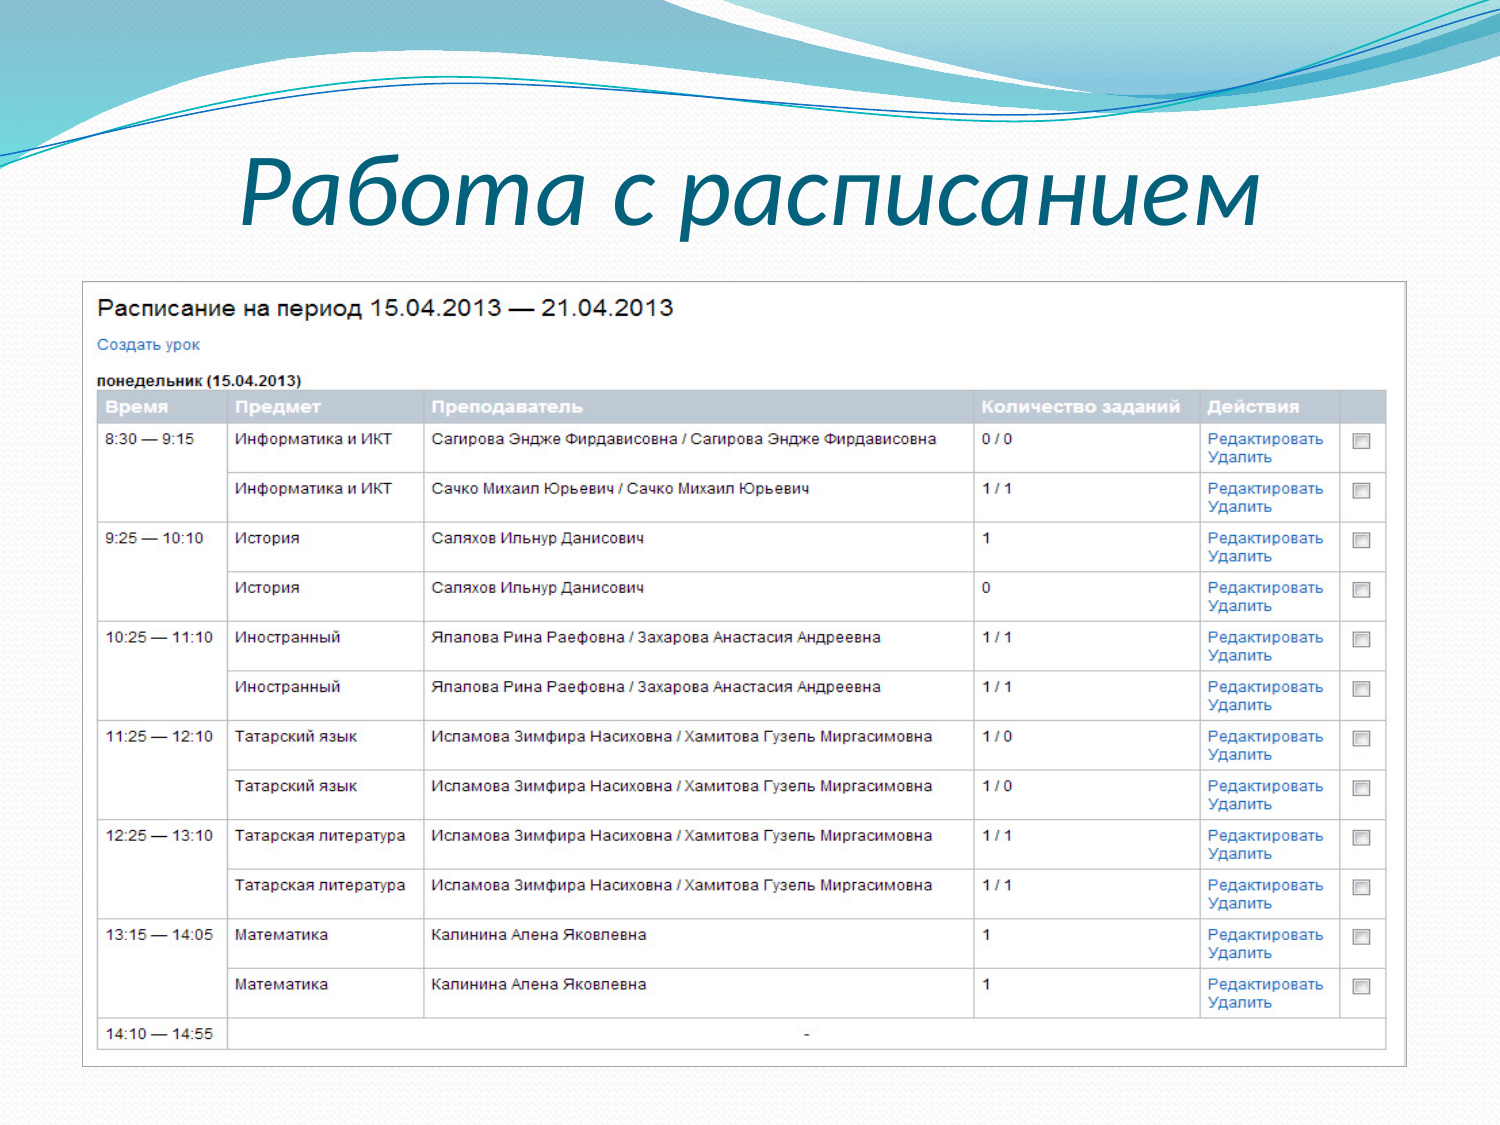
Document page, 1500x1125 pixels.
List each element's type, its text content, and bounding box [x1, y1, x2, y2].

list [81, 280, 1407, 1067]
title Работа с расписанием [75, 45, 1425, 247]
